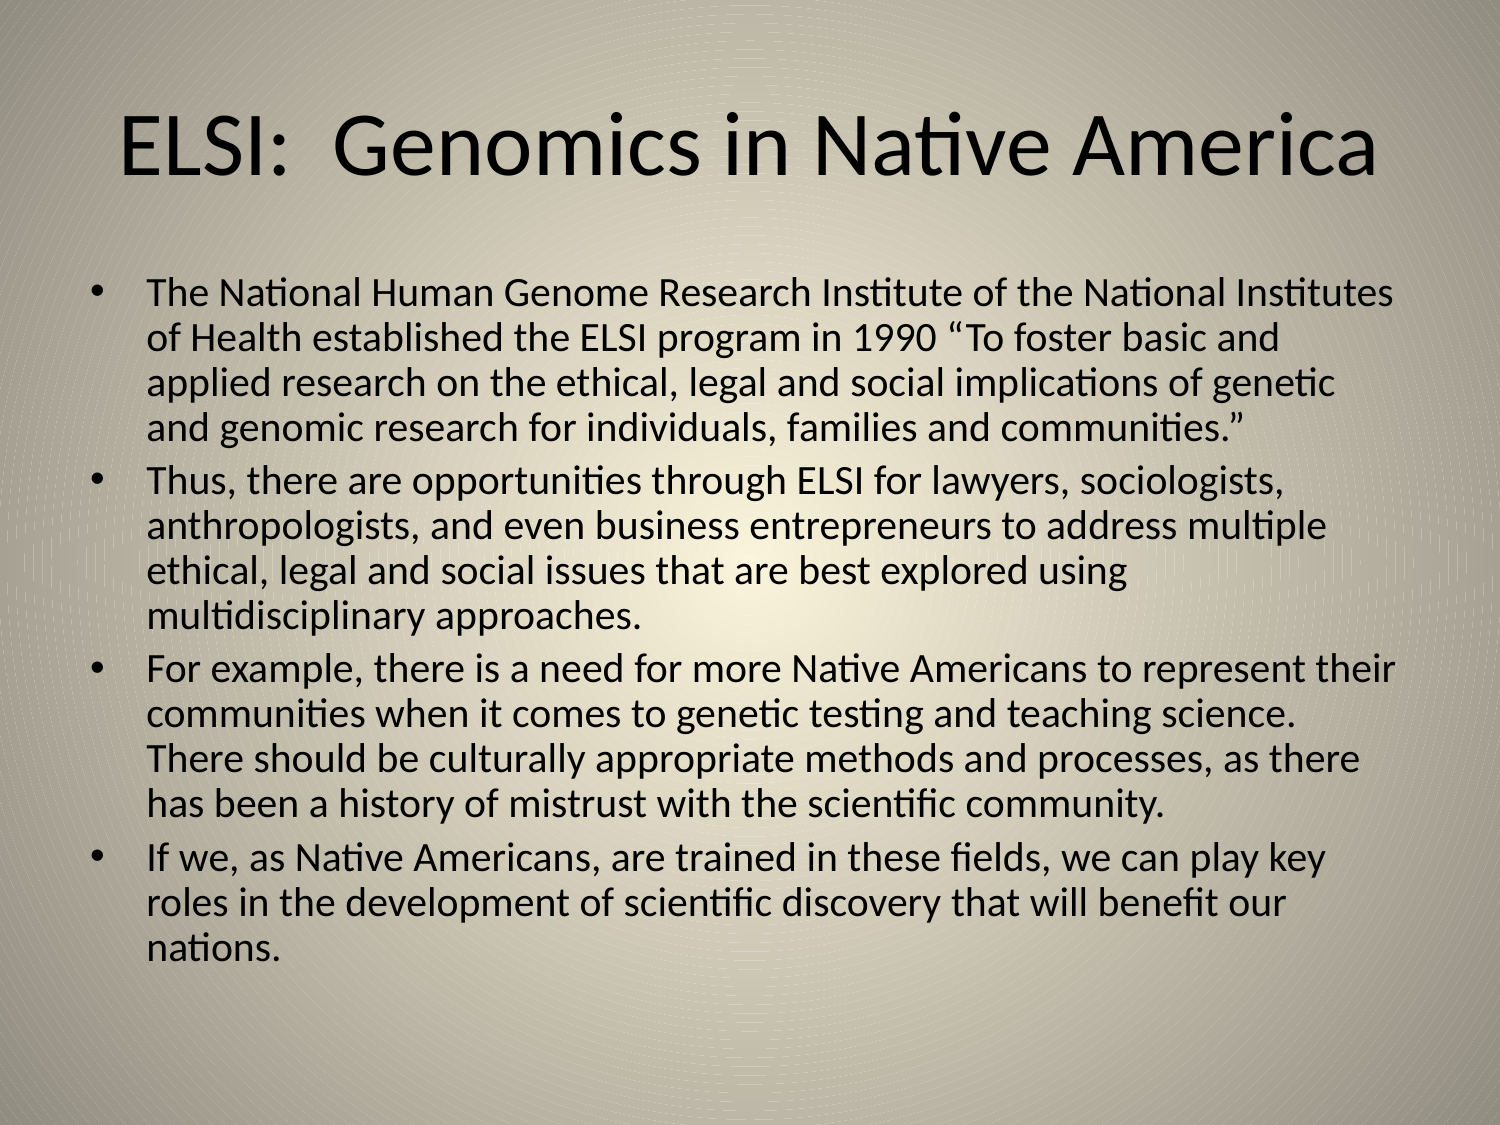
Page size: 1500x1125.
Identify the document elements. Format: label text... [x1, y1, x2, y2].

title ELSI: Genomics in Native America [75, 45, 1425, 233]
list The National Human Genome Research Institute of the National Institutes of Health established the ELSI program in 1990 “To foster basic and applied research on the ethical, legal and social implications of genetic and genomic research for individuals, families and communities.” Thus, there are opportunities through ELSI for lawyers, sociologists, anthropologists, and even business entrepreneurs to address multiple ethical, legal and social issues that are best explored using multidisciplinary approaches. For example, there is a need for more Native Americans to represent their communities when it comes to genetic testing and teaching science. There should be culturally appropriate methods and processes, as there has been a history of mistrust with the scientific community. If we, as Native Americans, are trained in these fields, we can play key roles in the development of scientific discovery that will benefit our nations. [75, 262, 1425, 1005]
